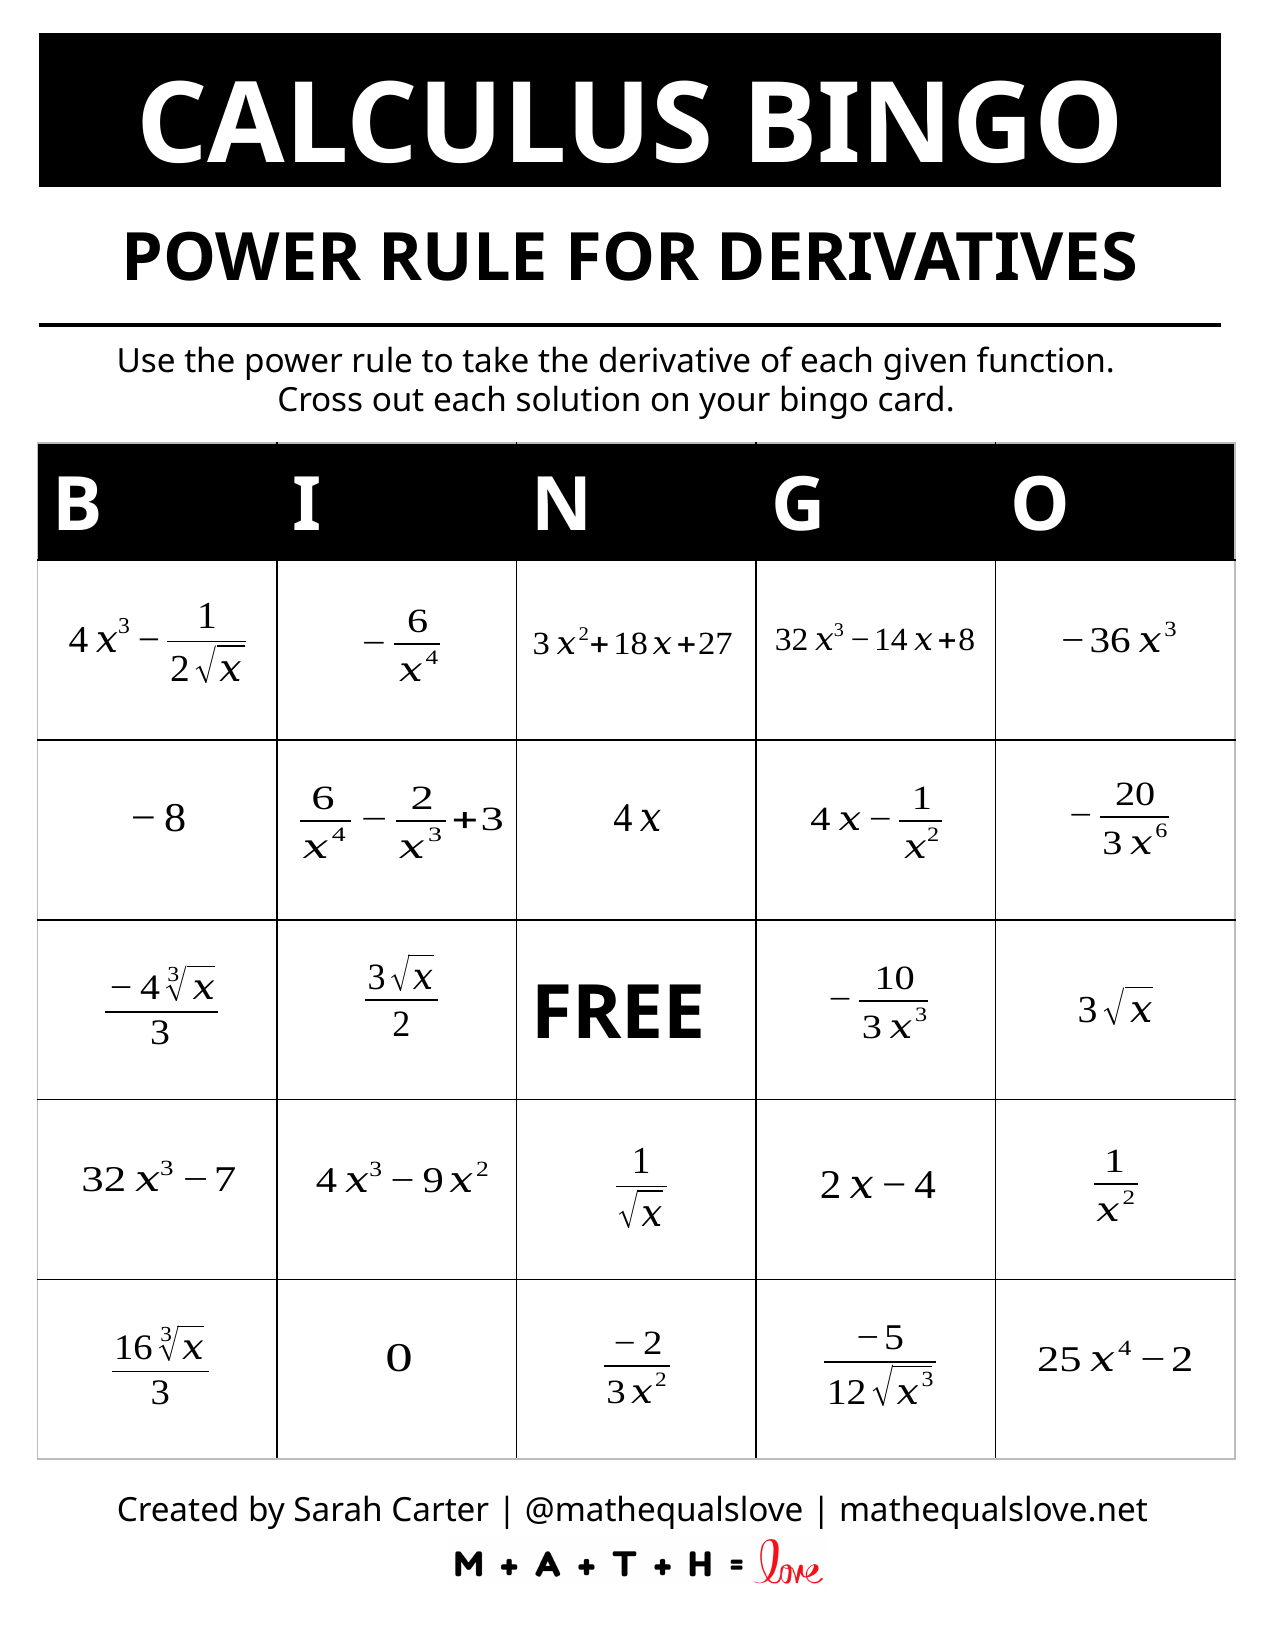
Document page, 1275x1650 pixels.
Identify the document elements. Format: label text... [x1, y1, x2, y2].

table_cell [38, 1280, 276, 1458]
table_cell [38, 561, 276, 739]
table_cell [278, 1100, 516, 1279]
table_cell [996, 741, 1234, 919]
table_cell [278, 1280, 516, 1458]
table_header N [517, 444, 755, 559]
picture [446, 1536, 829, 1590]
table_header B [38, 444, 276, 559]
text_box Created by Sarah Carter | @mathequalslove | mathequalslove.net [53, 1481, 1222, 1536]
table_cell [278, 921, 516, 1099]
table_cell [996, 1280, 1234, 1458]
table_cell [996, 561, 1234, 739]
table_cell [757, 1280, 995, 1458]
table_cell [38, 921, 276, 1099]
table_cell [38, 1100, 276, 1279]
table_cell [517, 561, 755, 739]
table_cell [517, 741, 755, 919]
table_header G [757, 444, 995, 559]
table_header I [278, 444, 516, 559]
table_header CALCULUS BINGO [39, 36, 1221, 183]
table_cell POWER RULE FOR DERIVATIVES [39, 187, 1221, 323]
table_cell [757, 921, 995, 1099]
table_cell [996, 1100, 1234, 1279]
table_header O [996, 444, 1234, 559]
table_cell [757, 561, 995, 739]
table_cell [996, 921, 1234, 1099]
table_cell [757, 1100, 995, 1279]
table_cell [38, 741, 276, 919]
table_cell [517, 1280, 755, 1458]
table_cell [278, 561, 516, 739]
table_cell FREE [517, 921, 755, 1099]
table_cell [517, 1100, 755, 1279]
table_cell [278, 741, 516, 919]
text_box Use the power rule to take the derivative of each given function. Cross out each solution on your bingo card. [28, 331, 1214, 426]
table_cell [757, 741, 995, 919]
